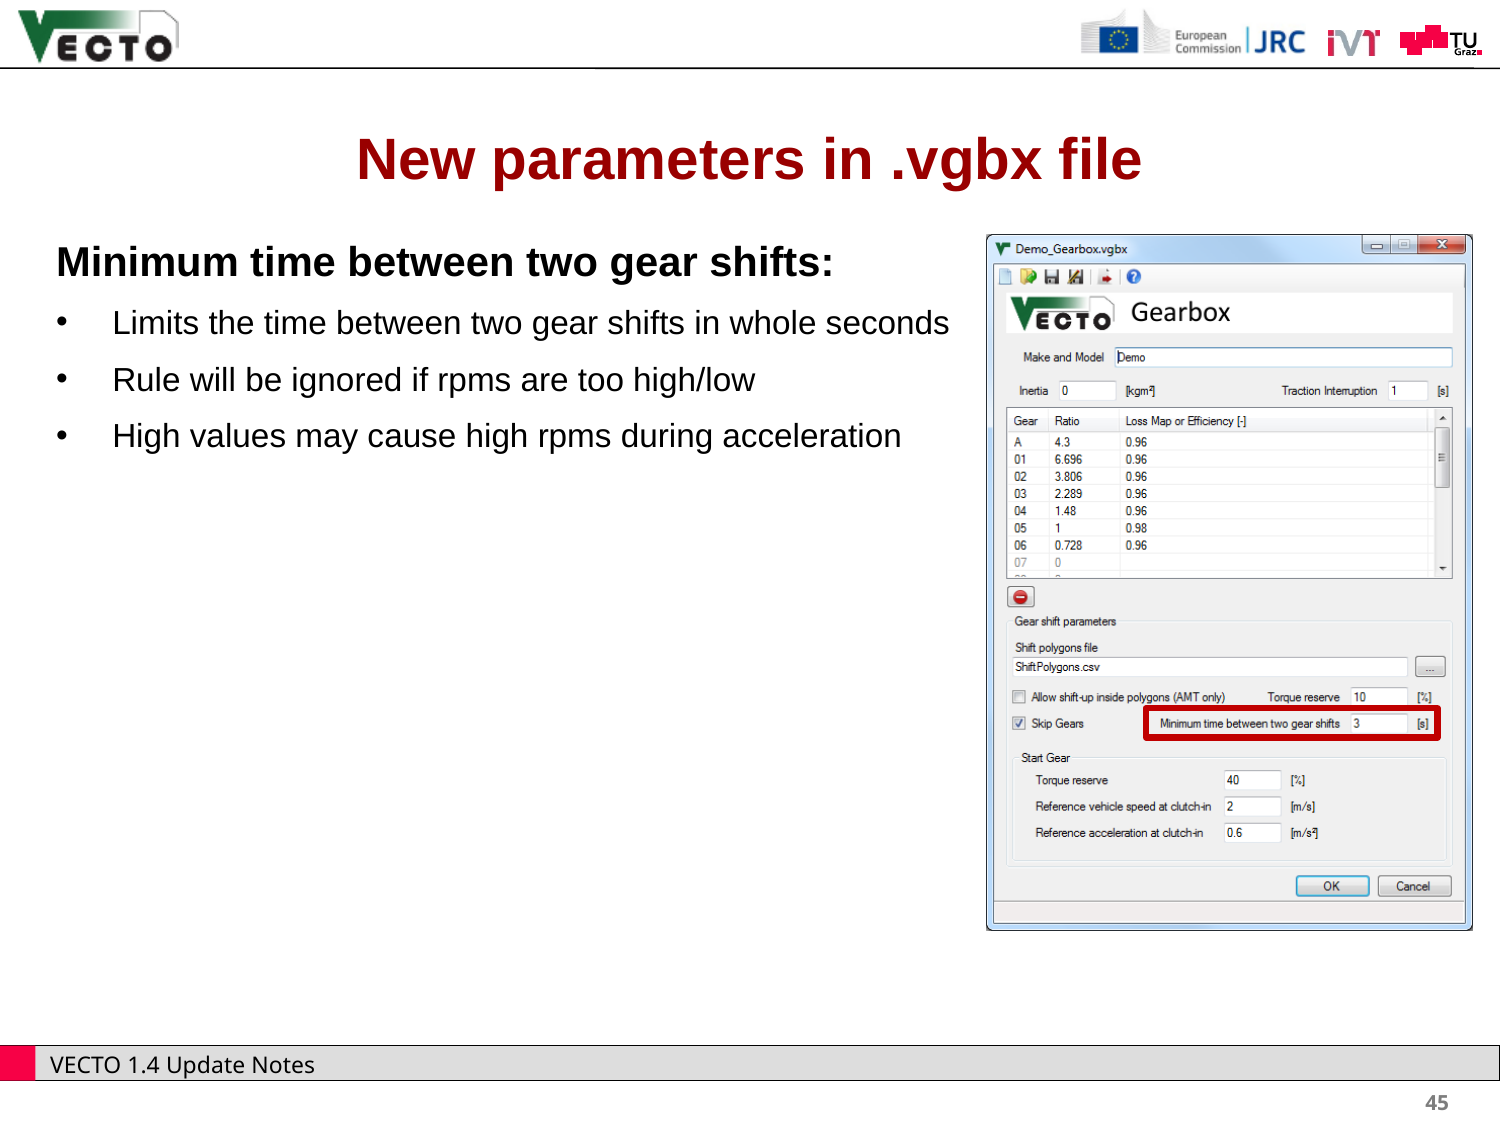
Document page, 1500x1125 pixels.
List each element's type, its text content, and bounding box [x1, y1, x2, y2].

picture [1328, 30, 1380, 56]
picture [985, 234, 1473, 931]
picture [1080, 7, 1306, 54]
text_box Minimum time between two gear shifts: Limits the time between two gear shifts in whole seconds Rule will be ignored if rpms are too high/low High values may cause high rpms during acceleration [41, 227, 975, 576]
picture [17, 9, 179, 65]
title New parameters in .vgbx file [0, 127, 1500, 185]
